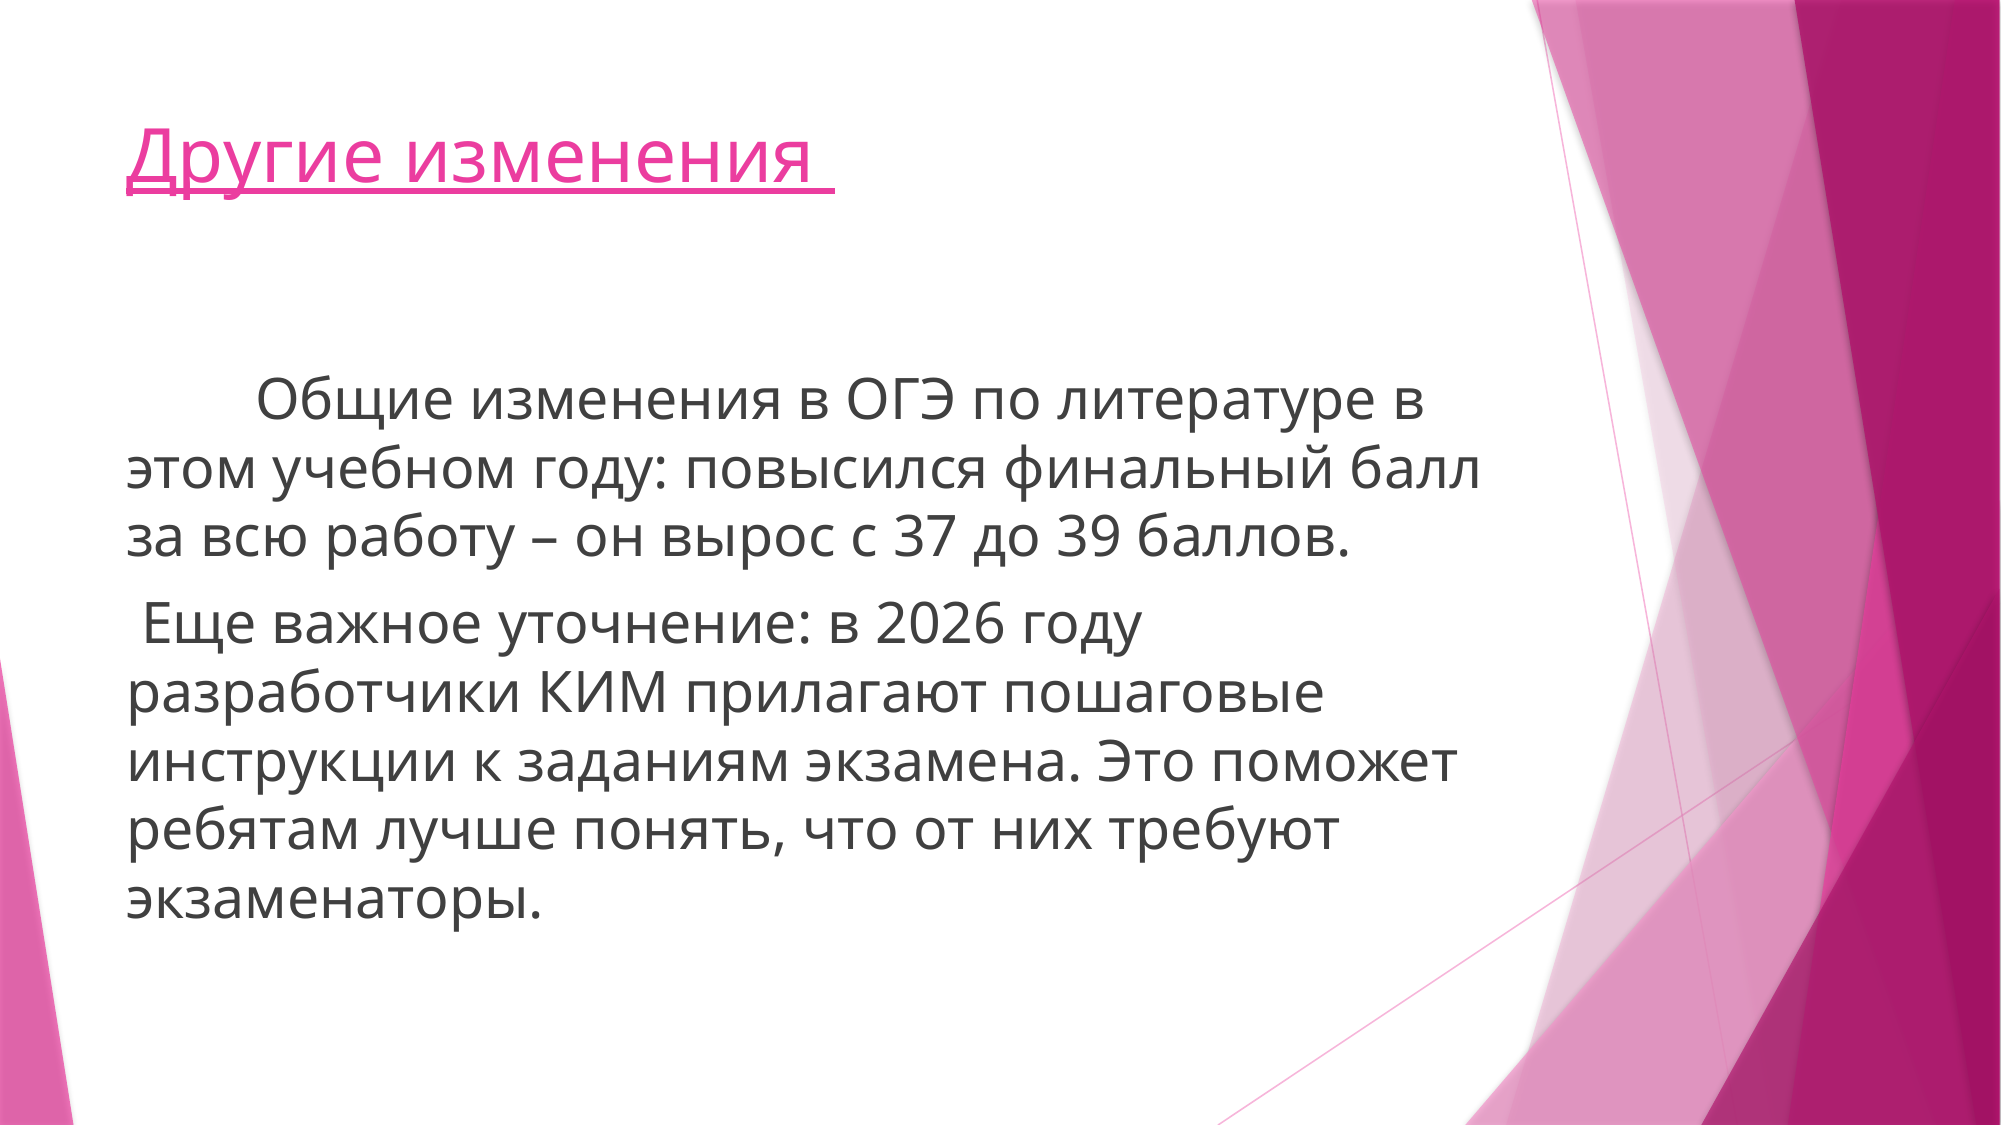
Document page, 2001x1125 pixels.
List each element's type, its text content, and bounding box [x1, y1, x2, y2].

list Общие изменения в ОГЭ по литературе в этом учебном году: повысился финальный балл за всю работу – он вырос с 37 до 39 баллов. Еще важное уточнение: в 2026 году разработчики КИМ прилагают пошаговые инструкции к заданиям экзамена. Это поможет ребятам лучше понять, что от них требуют экзаменаторы. [111, 354, 1522, 992]
title Другие изменения [111, 99, 1522, 317]
